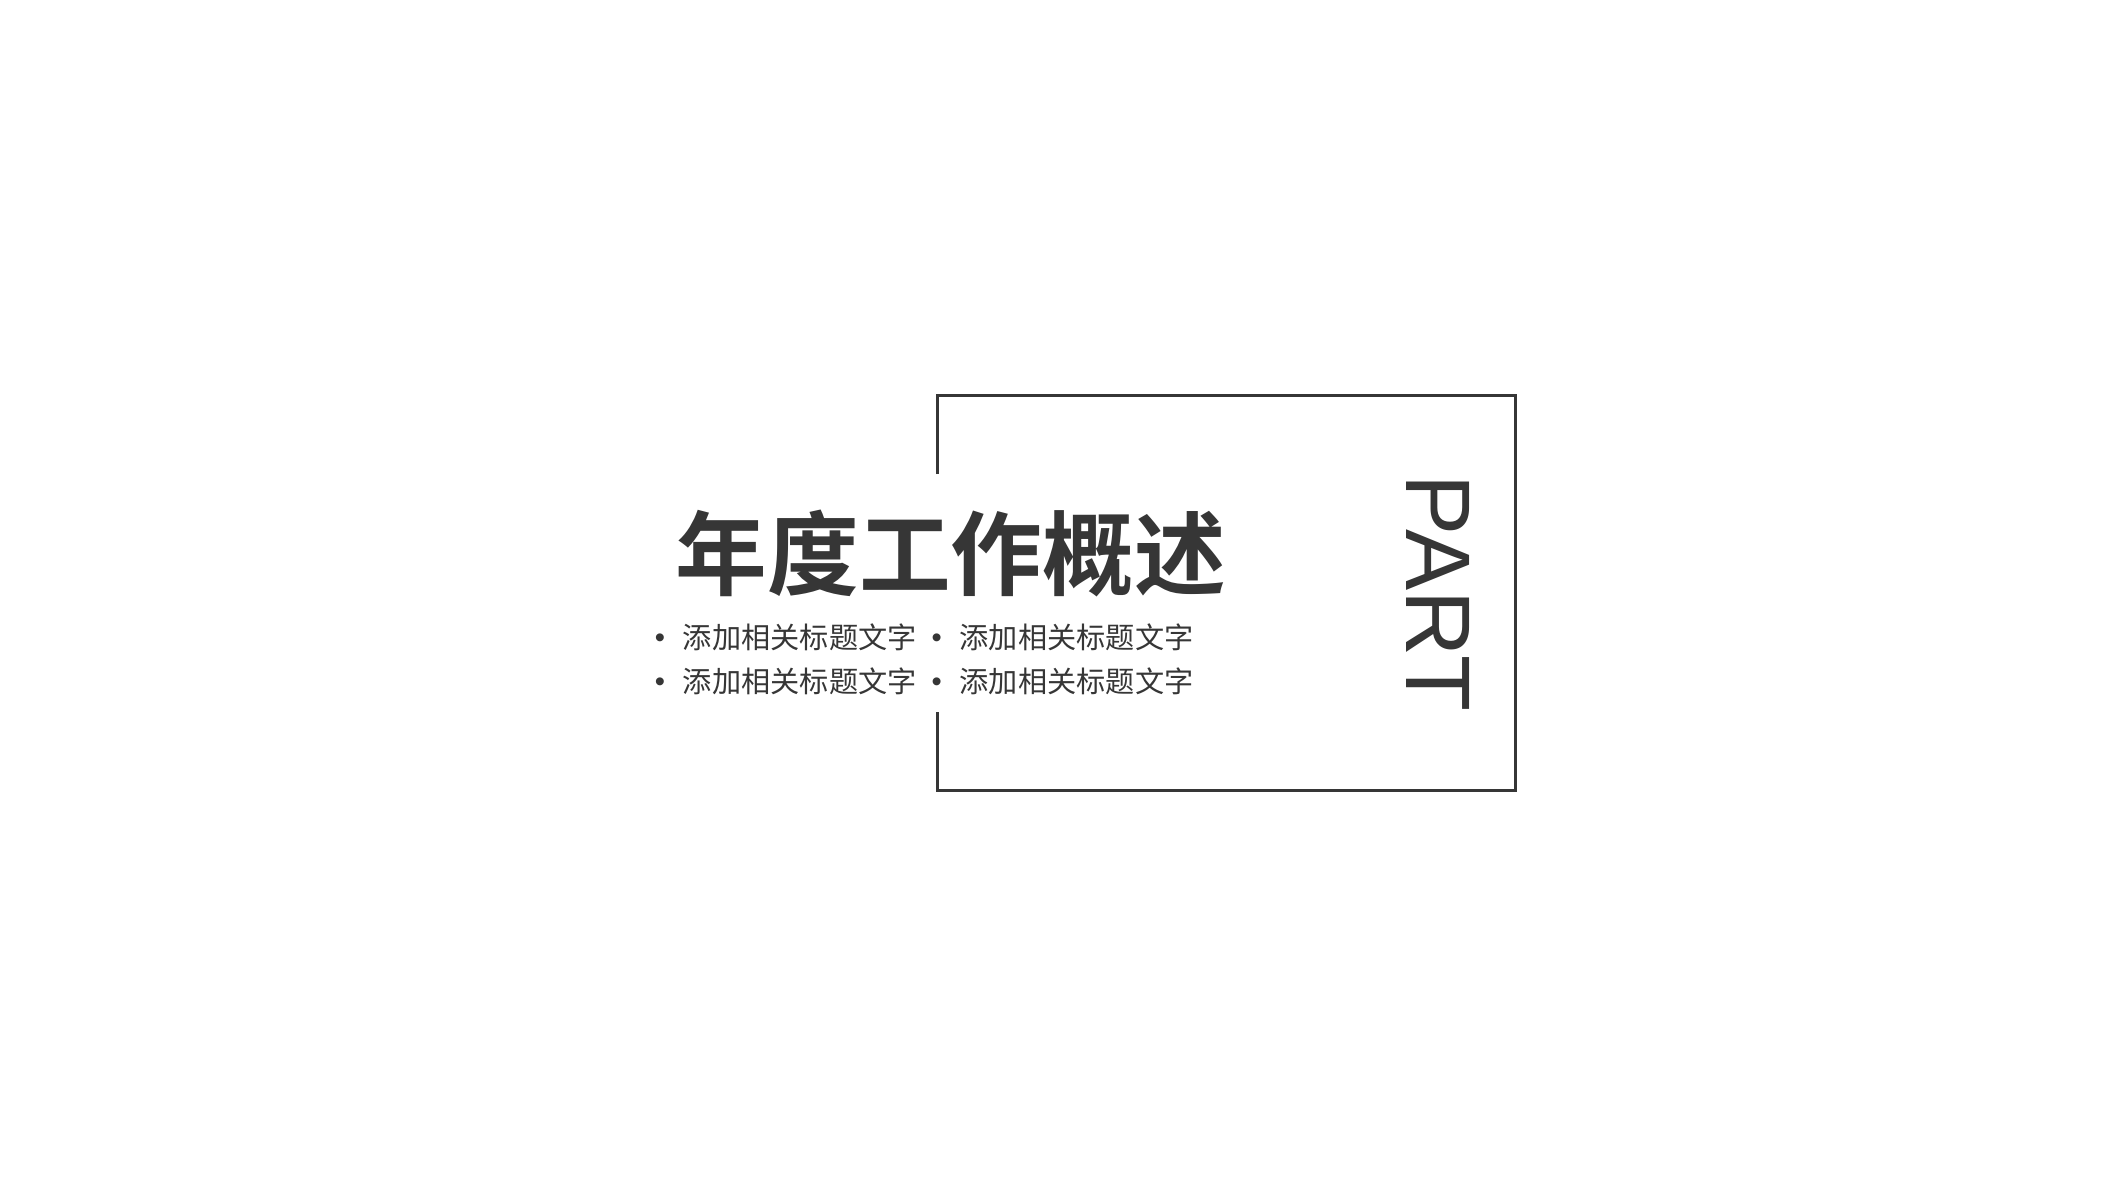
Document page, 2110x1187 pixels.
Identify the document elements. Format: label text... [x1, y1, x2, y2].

text_box 添加相关标题文字 [931, 663, 1194, 699]
text_box 添加相关标题文字 [931, 619, 1194, 655]
text_box 年度工作概述 [675, 496, 1327, 607]
text_box [936, 395, 1517, 792]
text_box 添加相关标题文字 [654, 663, 918, 699]
text_box PART [1395, 418, 1490, 768]
text_box 添加相关标题文字 [654, 619, 918, 655]
